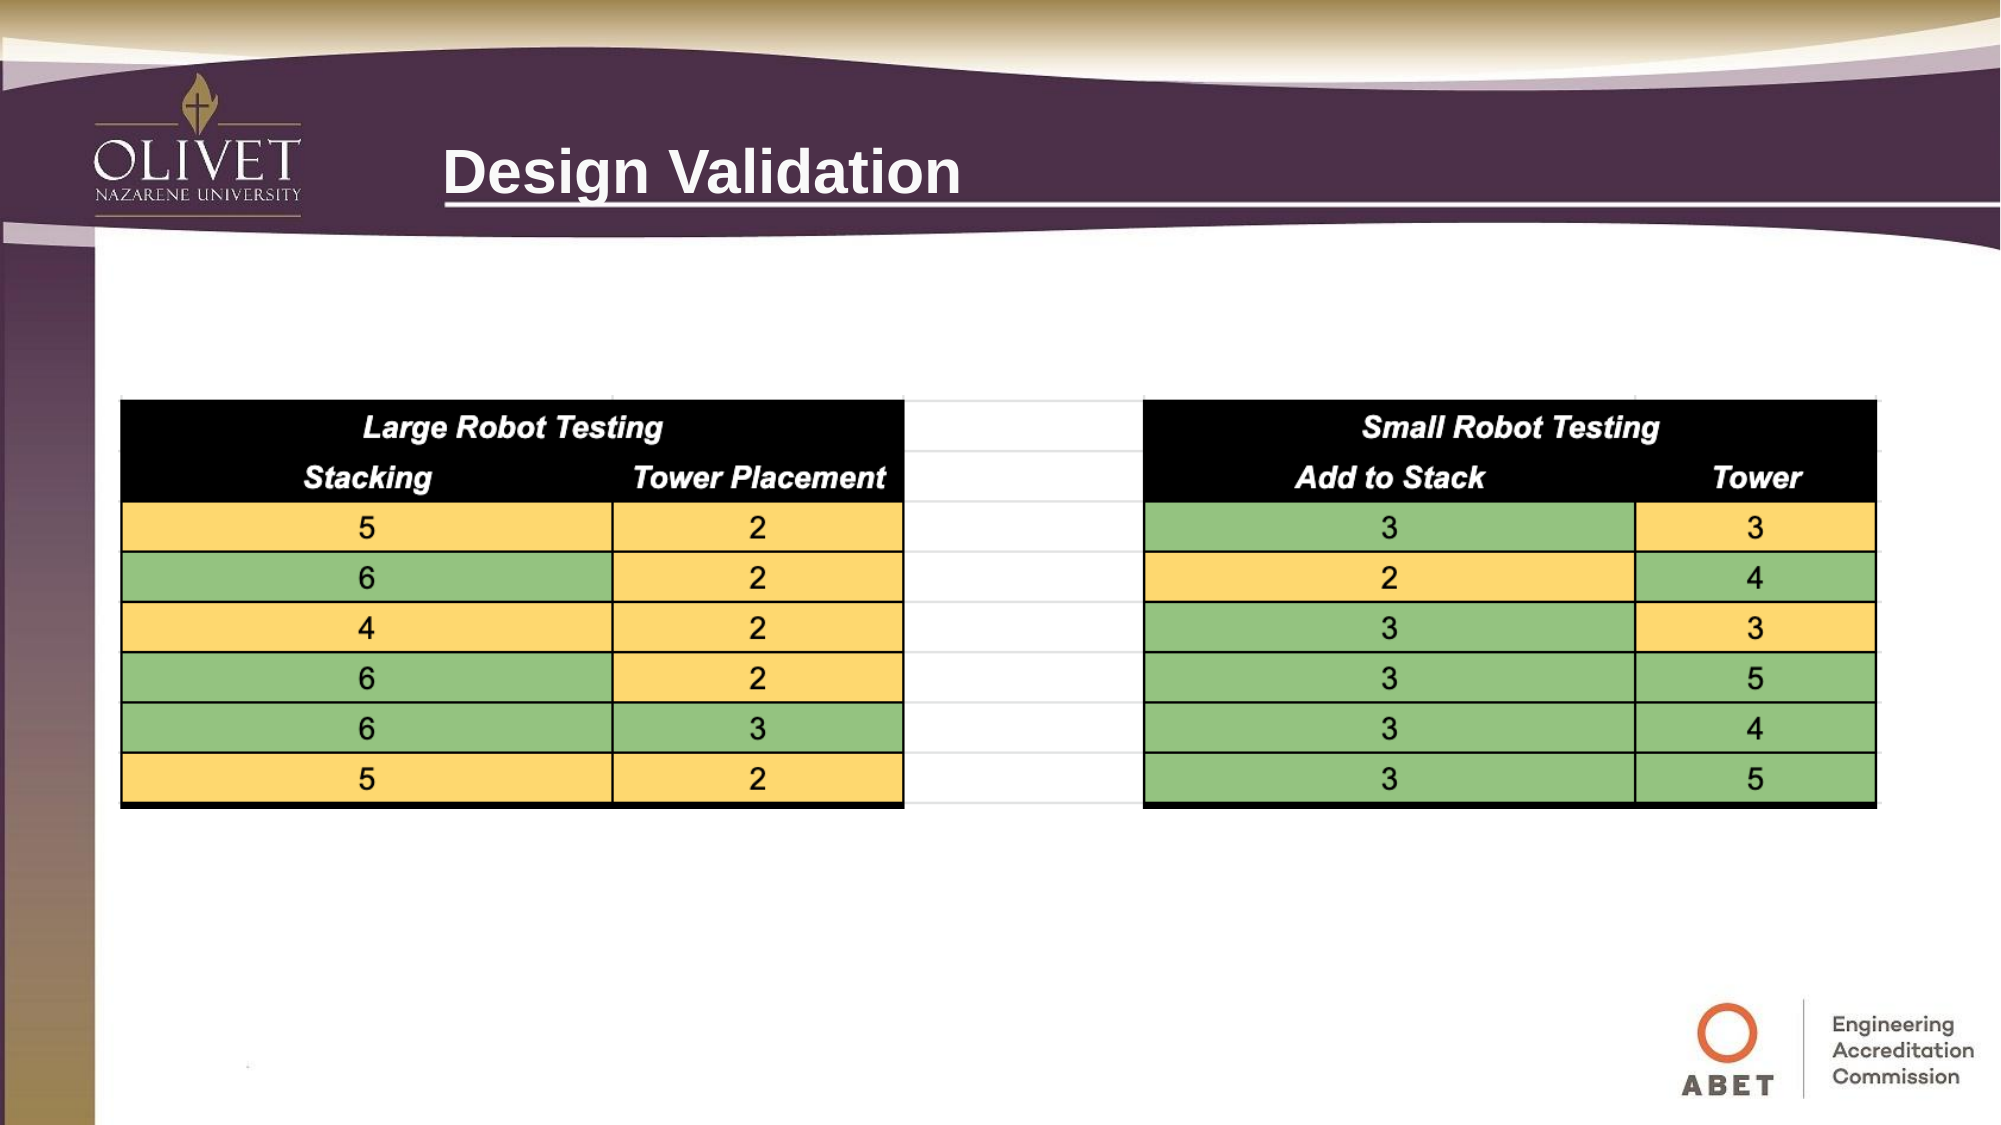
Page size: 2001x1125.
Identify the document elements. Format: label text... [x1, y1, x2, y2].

picture [0, 0, 2001, 1125]
title Design Validation [442, 59, 1863, 278]
